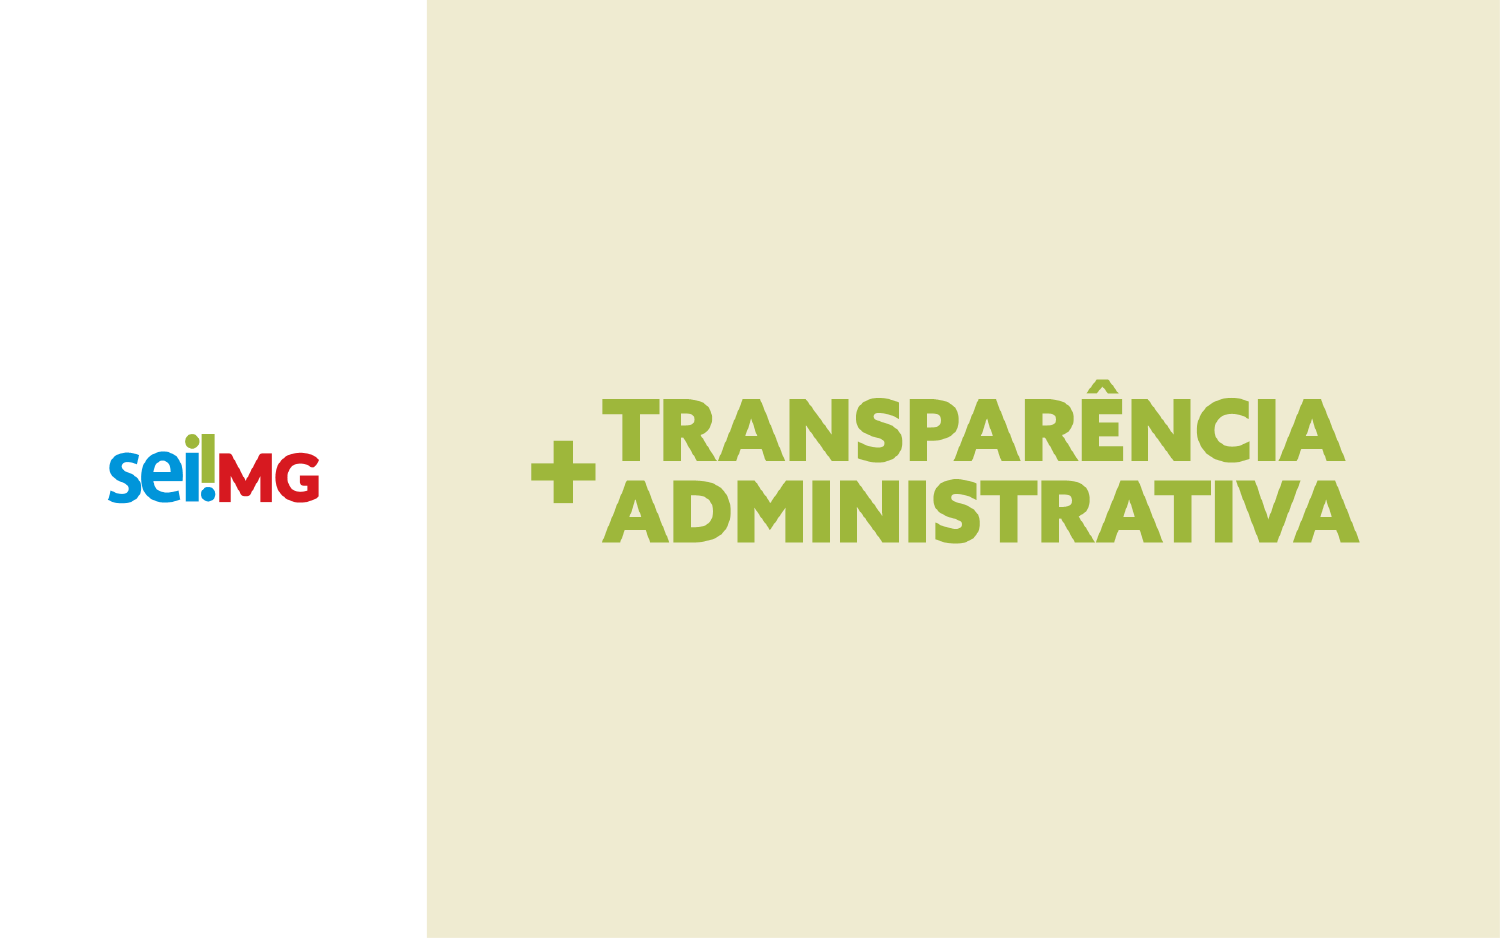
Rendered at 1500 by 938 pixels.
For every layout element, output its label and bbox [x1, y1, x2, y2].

list [0, 0, 1500, 938]
